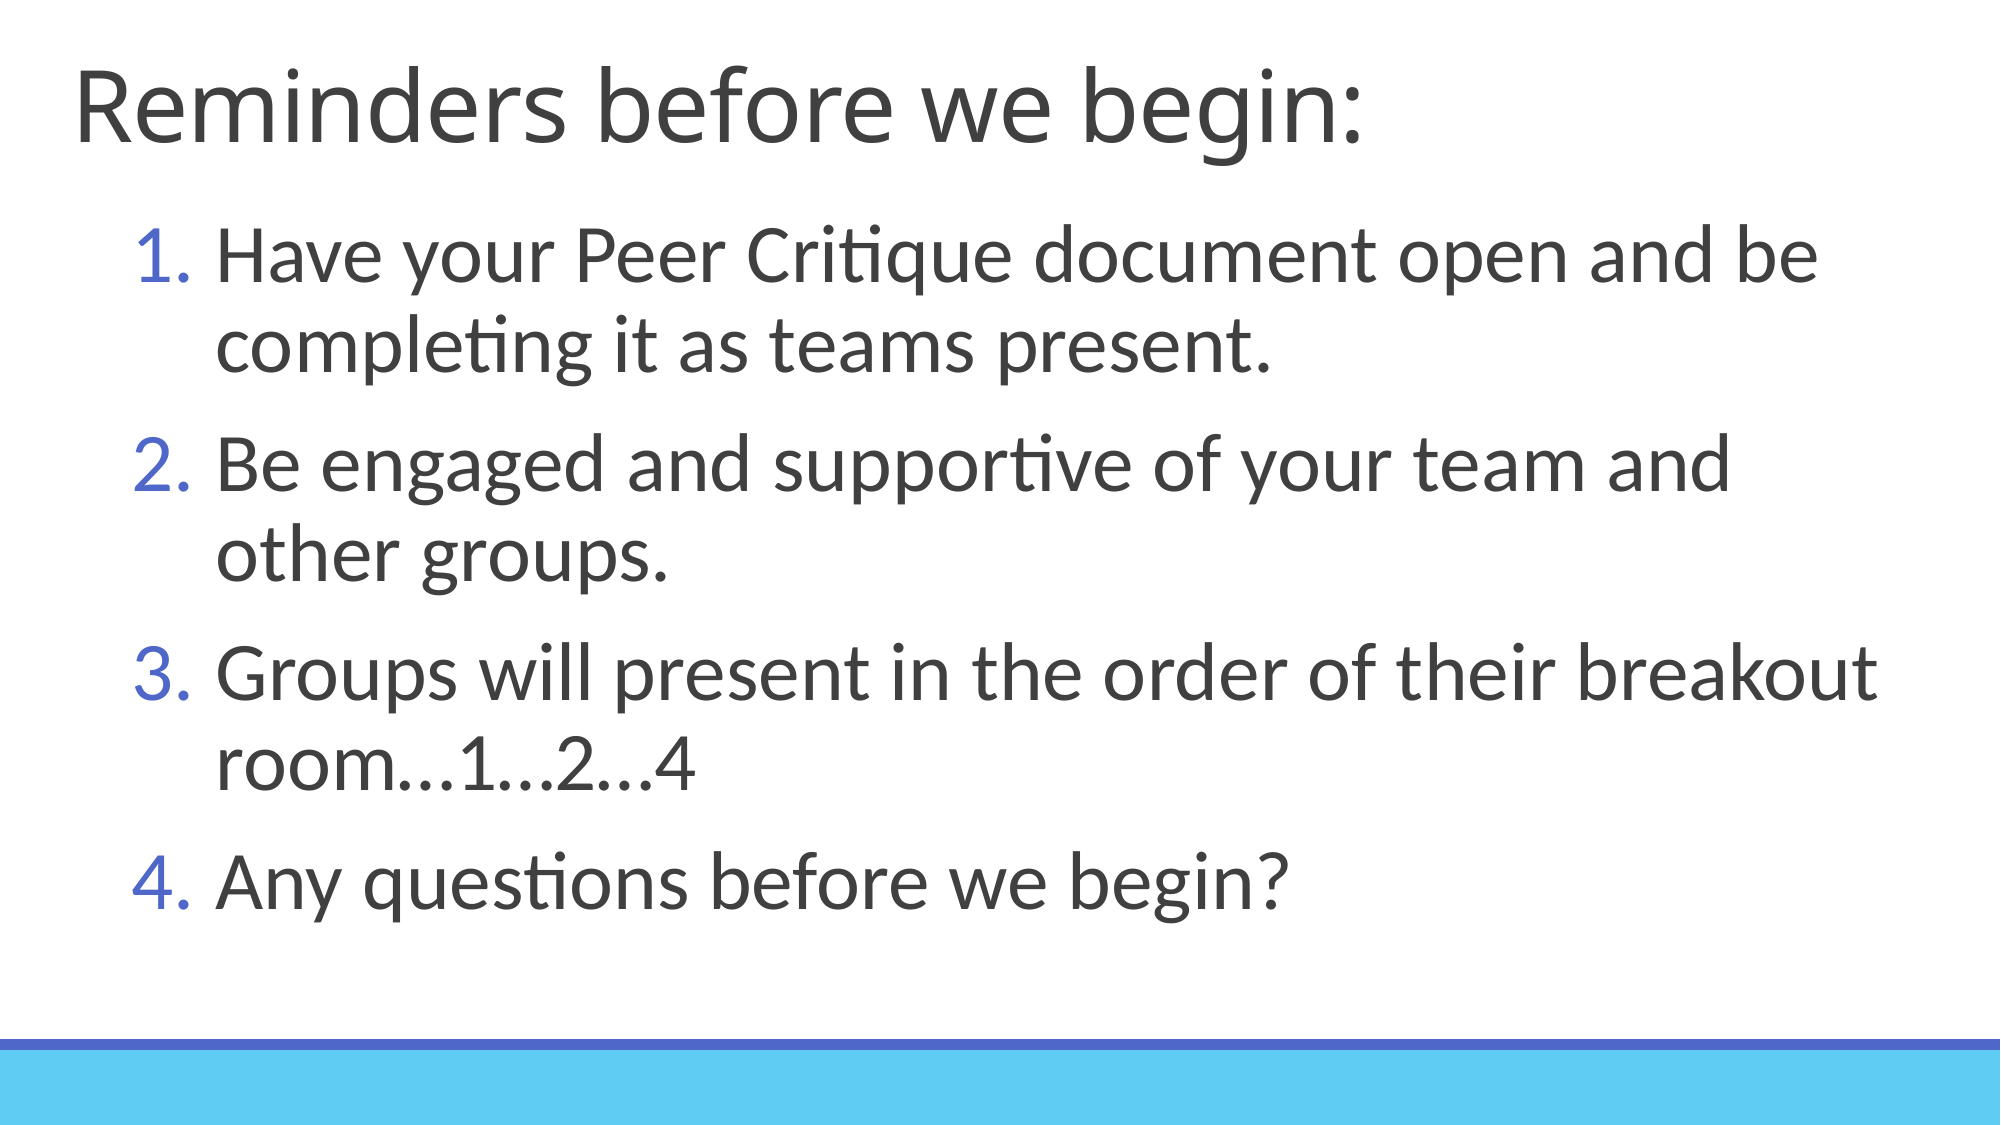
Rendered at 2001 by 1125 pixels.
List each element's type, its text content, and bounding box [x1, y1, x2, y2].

title Reminders before we begin: [56, 45, 1915, 171]
list Have your Peer Critique document open and be completing it as teams present. Be engaged and supportive of your team and other groups. Groups will present in the order of their breakout room…1…2…4 Any questions before we begin? [56, 203, 1933, 1005]
